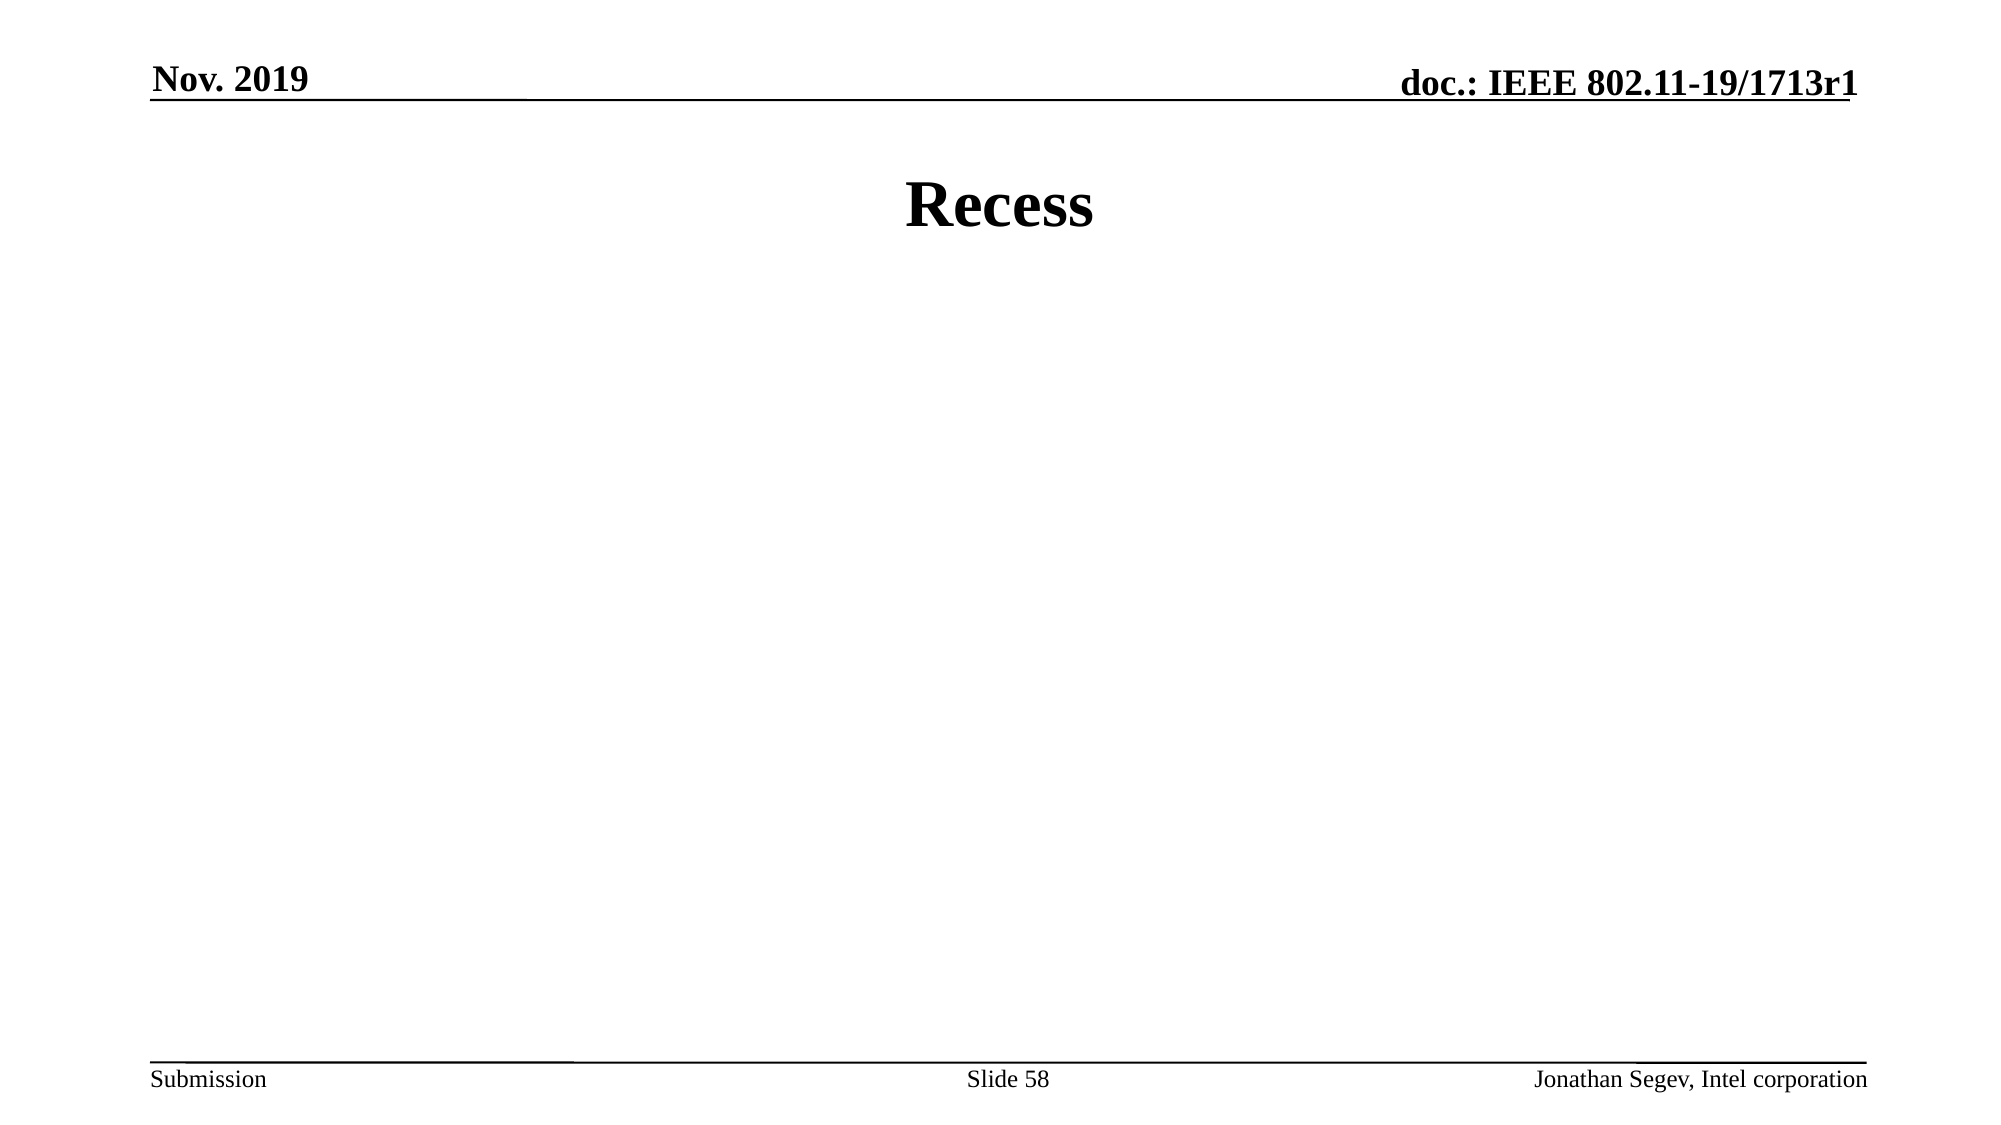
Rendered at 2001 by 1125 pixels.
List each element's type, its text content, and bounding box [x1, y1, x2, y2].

title Recess [149, 112, 1850, 288]
footer Jonathan Segev, Intel corporation [1171, 1061, 1869, 1093]
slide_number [152, 54, 563, 100]
slide_number Slide 58 [950, 1061, 1067, 1123]
